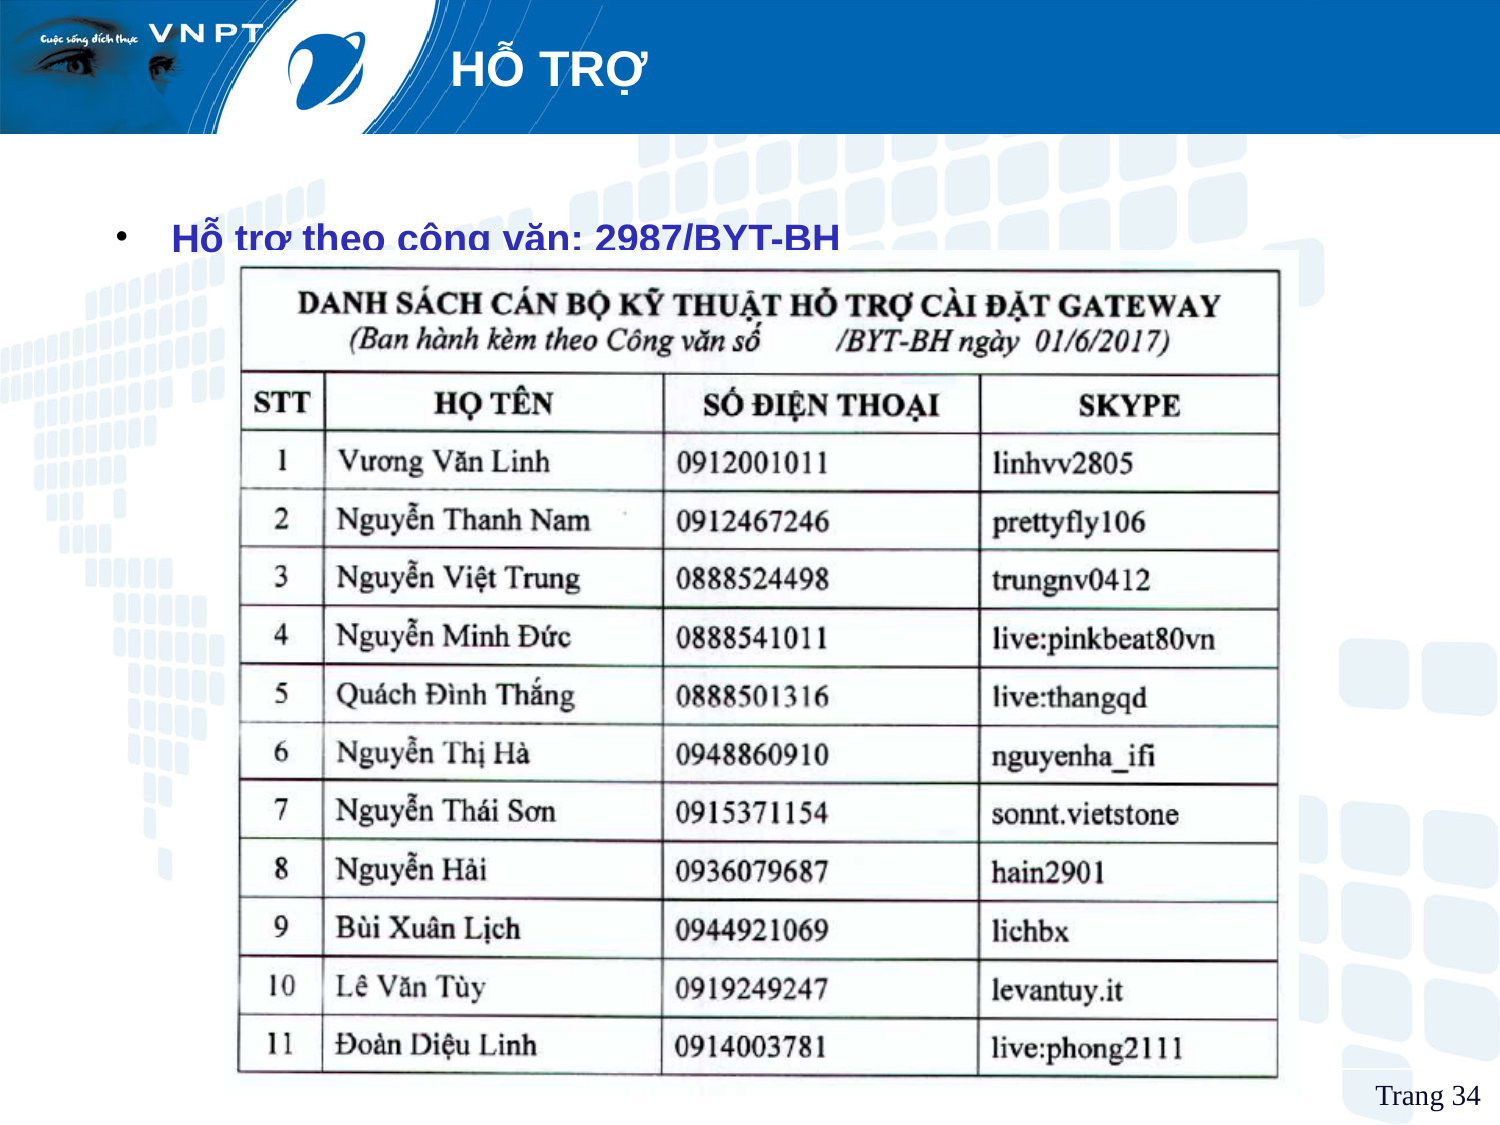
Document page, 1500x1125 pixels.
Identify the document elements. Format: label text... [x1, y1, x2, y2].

slide_number Trang 34 [1242, 1068, 1497, 1125]
list Hỗ trợ theo công văn: 2987/BYT-BH [102, 187, 1423, 1025]
picture [0, 0, 1500, 1125]
title HỖ TRỢ [437, 0, 1496, 133]
